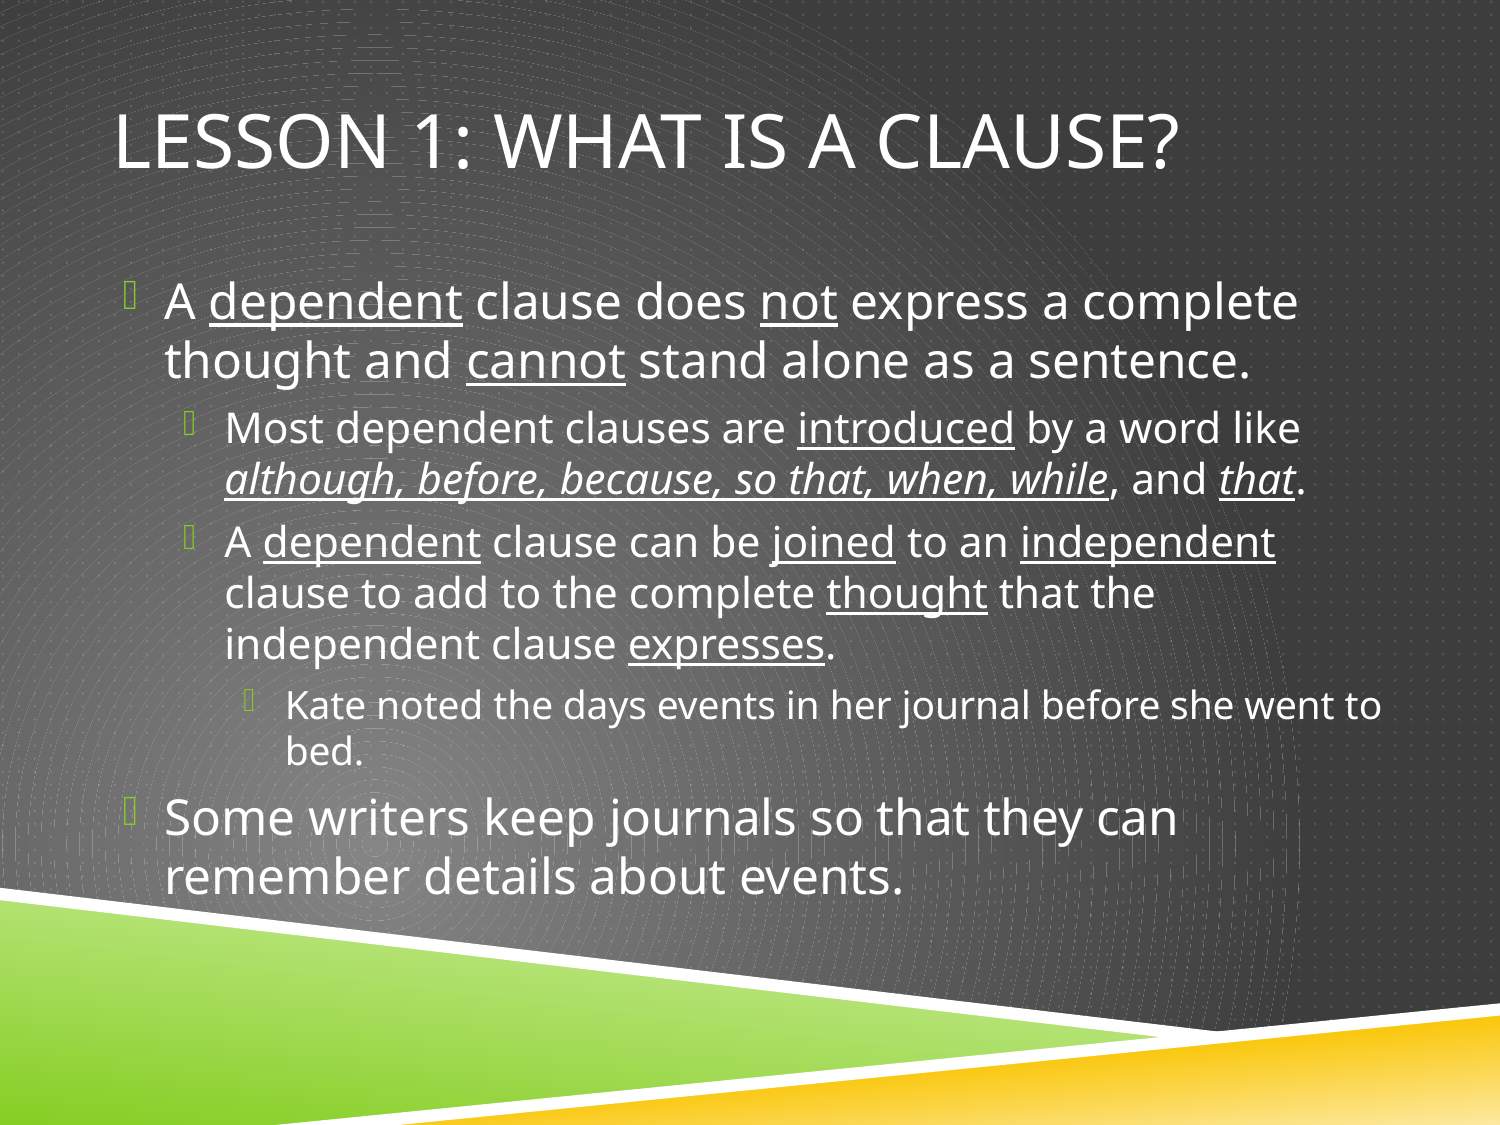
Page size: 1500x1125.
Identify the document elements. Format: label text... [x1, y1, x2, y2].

title Lesson 1: What is a clause? [112, 45, 1388, 233]
list A dependent clause does not express a complete thought and cannot stand alone as a sentence. Most dependent clauses are introduced by a word like although, before, because, so that, when, while, and that. A dependent clause can be joined to an independent clause to add to the complete thought that the independent clause expresses. Kate noted the days events in her journal before she went to bed. Some writers keep journals so that they can remember details about events. [112, 262, 1388, 925]
